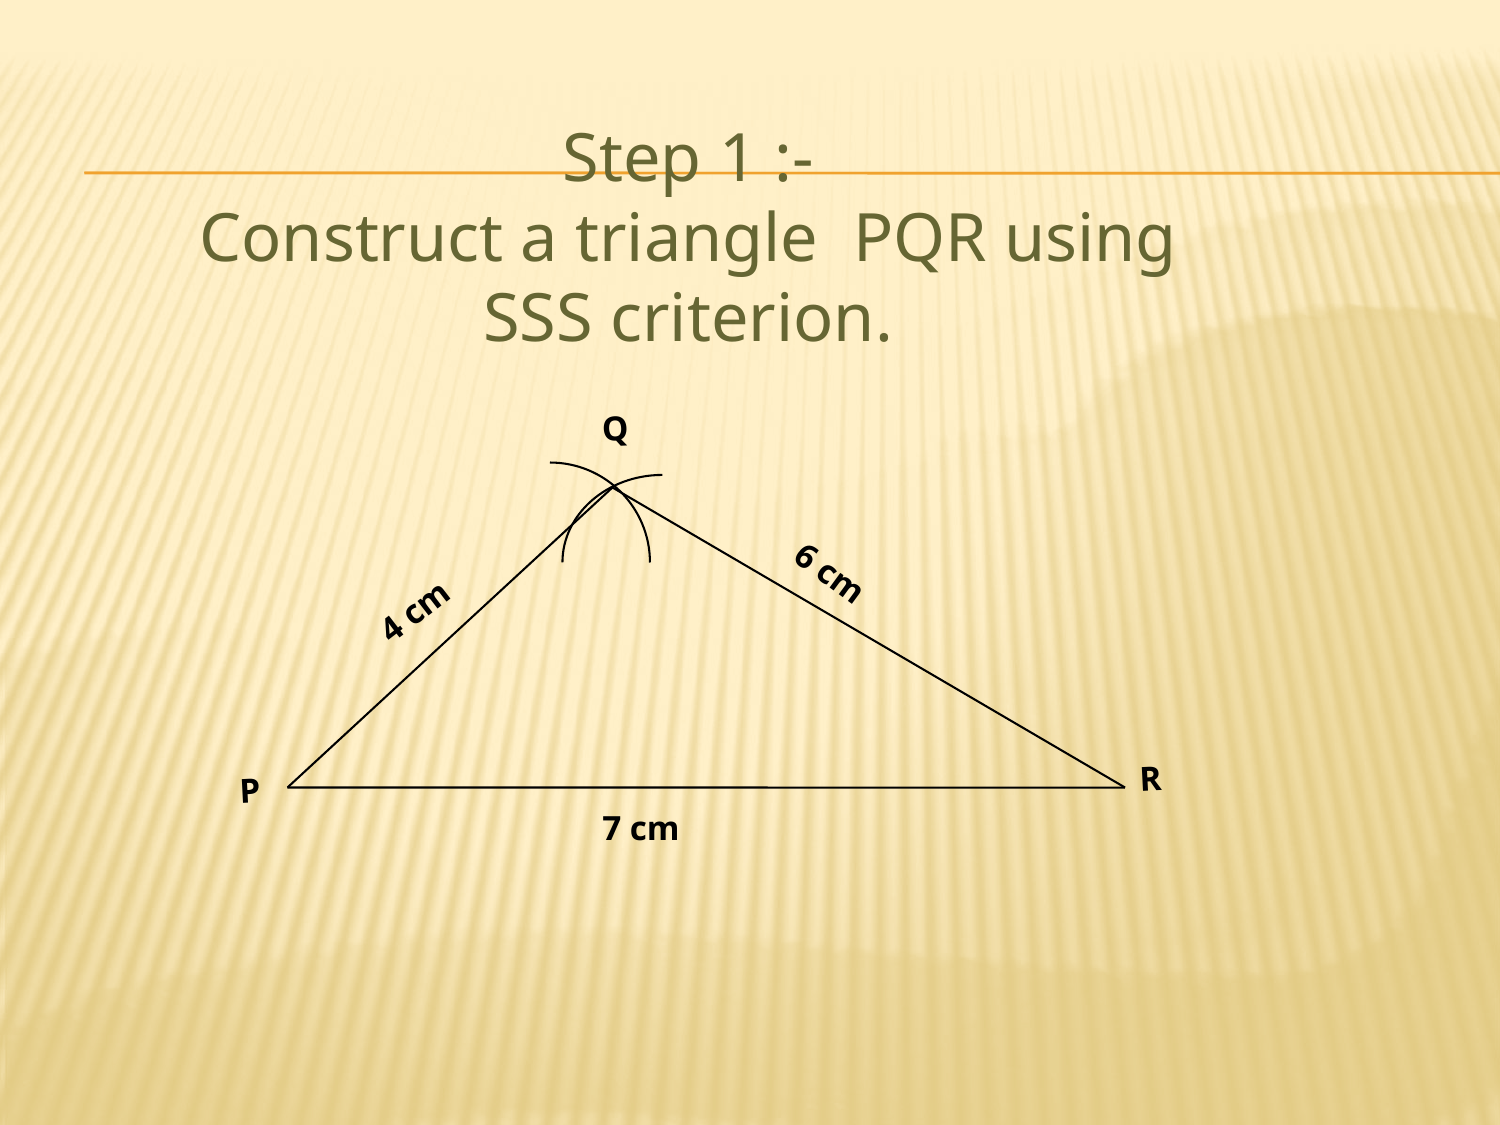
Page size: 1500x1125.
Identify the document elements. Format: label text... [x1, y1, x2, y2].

text_box R [1123, 748, 1189, 814]
text_box [549, 462, 650, 563]
text_box Q [585, 398, 652, 464]
text_box 4 cm [347, 543, 515, 703]
text_box 7 cm [587, 800, 713, 840]
text_box [615, 474, 663, 563]
text_box P [223, 760, 289, 827]
text_box 6 cm [747, 518, 915, 677]
title [50, 75, 1475, 213]
text_box Step 1 :- Construct a triangle PQR using SSS criterion. [125, 187, 1253, 363]
